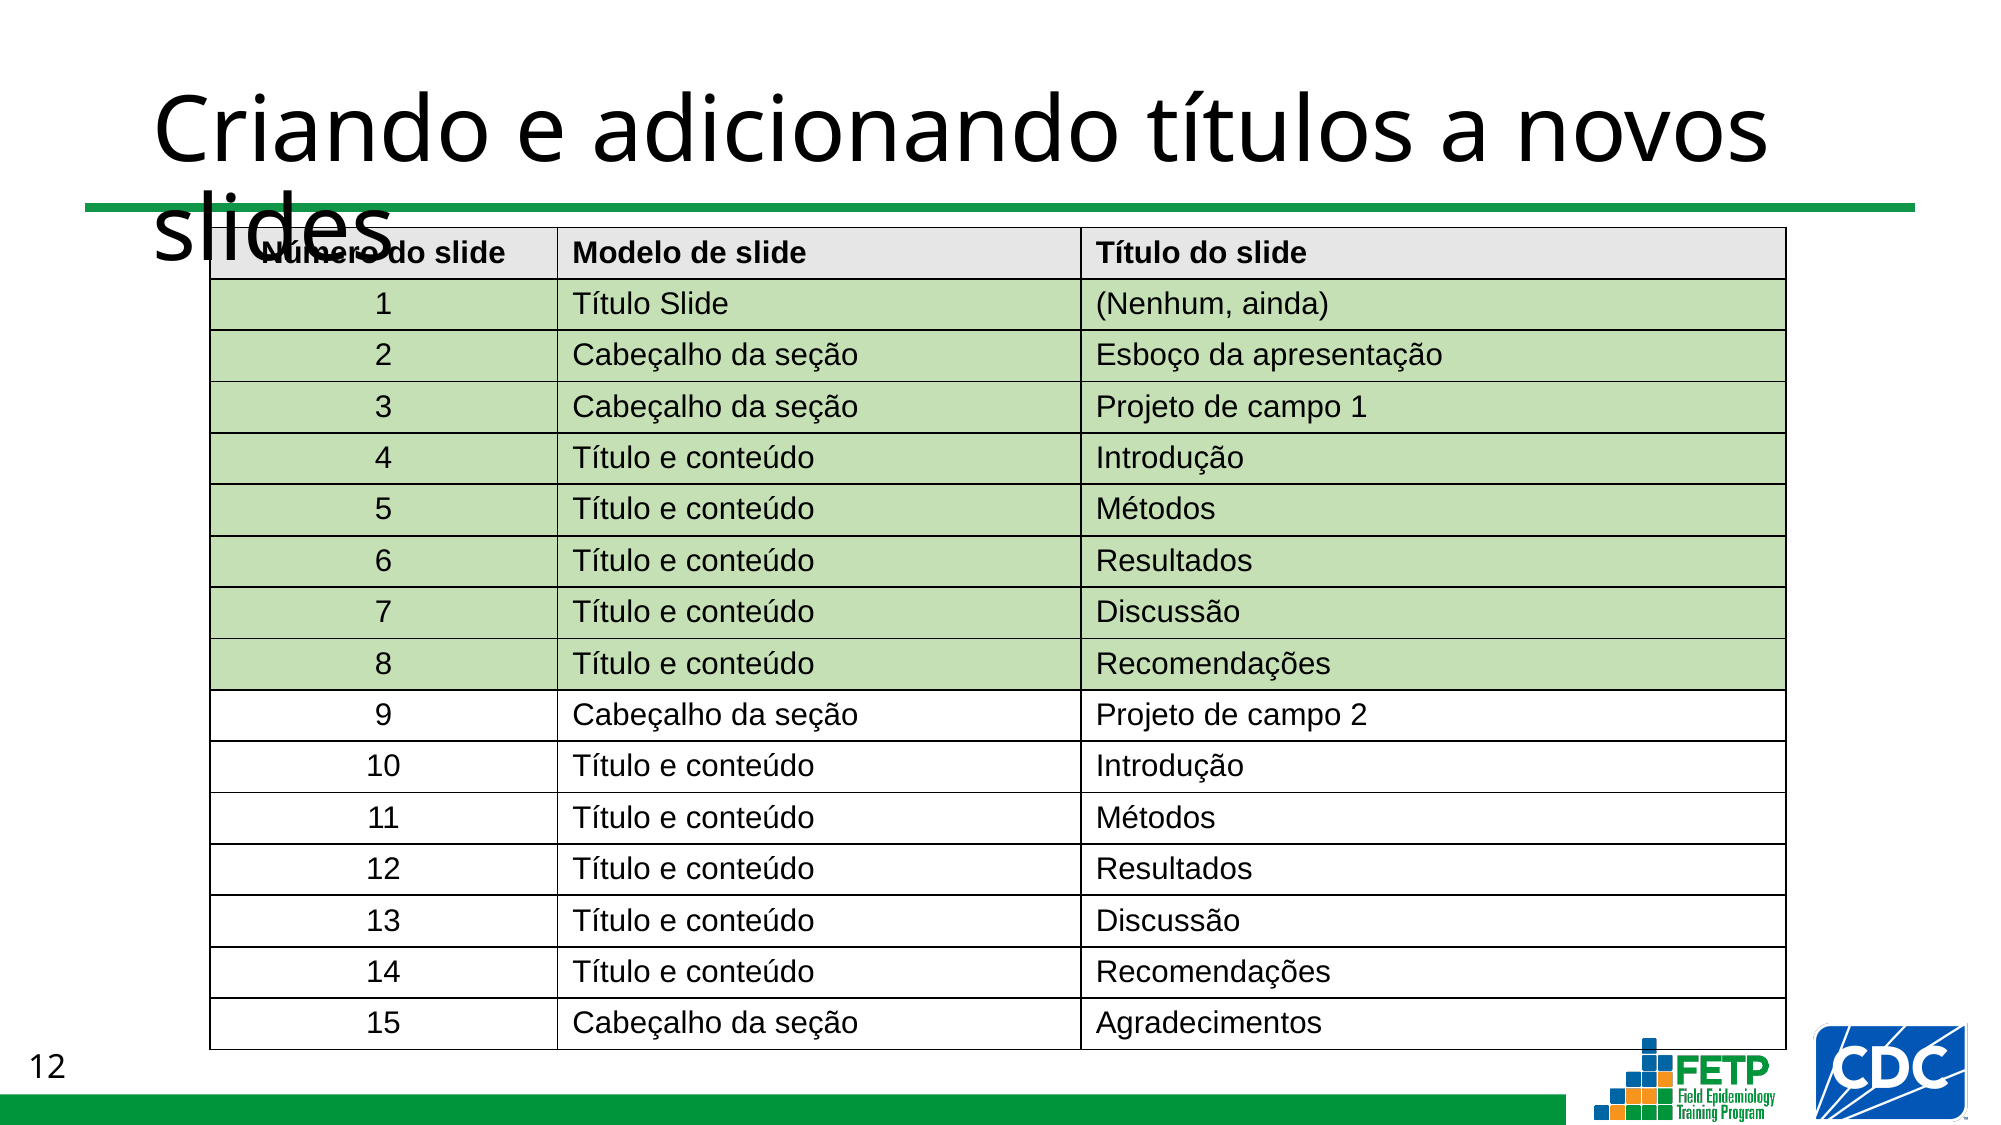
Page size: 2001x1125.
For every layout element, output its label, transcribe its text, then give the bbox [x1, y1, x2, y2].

table_header Número do slide [211, 228, 557, 278]
picture [1594, 1050, 1775, 1122]
table_cell 1 [211, 280, 557, 329]
table_cell 5 [211, 485, 557, 535]
table_cell Cabeçalho da seção [558, 331, 1080, 381]
table_cell Introdução [1082, 434, 1785, 483]
table_cell Título Slide [558, 280, 1080, 329]
table_cell 7 [211, 588, 557, 638]
table_cell Agradecimentos [1082, 999, 1785, 1049]
table_cell Título e conteúdo [558, 639, 1080, 689]
table_cell Título e conteúdo [558, 845, 1080, 894]
table_cell 4 [211, 434, 557, 483]
table_cell Título e conteúdo [558, 588, 1080, 638]
table_cell 10 [211, 742, 557, 792]
table_cell Projeto de campo 2 [1082, 691, 1785, 740]
table_cell Título e conteúdo [558, 948, 1080, 997]
table_cell Título e conteúdo [558, 434, 1080, 483]
table_cell Esboço da apresentação [1082, 331, 1785, 381]
table_cell 2 [211, 331, 557, 381]
table_cell 13 [211, 896, 557, 946]
table_cell 8 [211, 639, 557, 689]
table_cell Discussão [1082, 588, 1785, 638]
table_cell Cabeçalho da seção [558, 382, 1080, 432]
title Criando e adicionando títulos a novos slides [137, 75, 1911, 207]
table_cell Métodos [1082, 793, 1785, 843]
table_cell 9 [211, 691, 557, 740]
table_cell Título e conteúdo [558, 742, 1080, 792]
table_cell Resultados [1082, 845, 1785, 894]
table_cell 3 [211, 382, 557, 432]
table_cell 6 [211, 537, 557, 586]
table_cell Cabeçalho da seção [558, 691, 1080, 740]
table_cell (Nenhum, ainda) [1082, 280, 1785, 329]
table_cell Título e conteúdo [558, 793, 1080, 843]
table_cell Título e conteúdo [558, 537, 1080, 586]
table_header Modelo de slide [558, 228, 1080, 278]
table_cell Métodos [1082, 485, 1785, 535]
table_cell Introdução [1082, 742, 1785, 792]
picture [1813, 1023, 1968, 1122]
table_cell 14 [211, 948, 557, 997]
table_cell Cabeçalho da seção [558, 999, 1080, 1049]
table_cell Título e conteúdo [558, 896, 1080, 946]
table_cell Resultados [1082, 537, 1785, 586]
table_cell Discussão [1082, 896, 1785, 946]
table_cell Recomendações [1082, 948, 1785, 997]
table_cell 15 [211, 999, 557, 1049]
table_cell Recomendações [1082, 639, 1785, 689]
table_cell 12 [211, 845, 557, 894]
table_cell Projeto de campo 1 [1082, 382, 1785, 432]
table_cell Título e conteúdo [558, 485, 1080, 535]
table_cell 11 [211, 793, 557, 843]
table_header Título do slide [1082, 228, 1785, 278]
